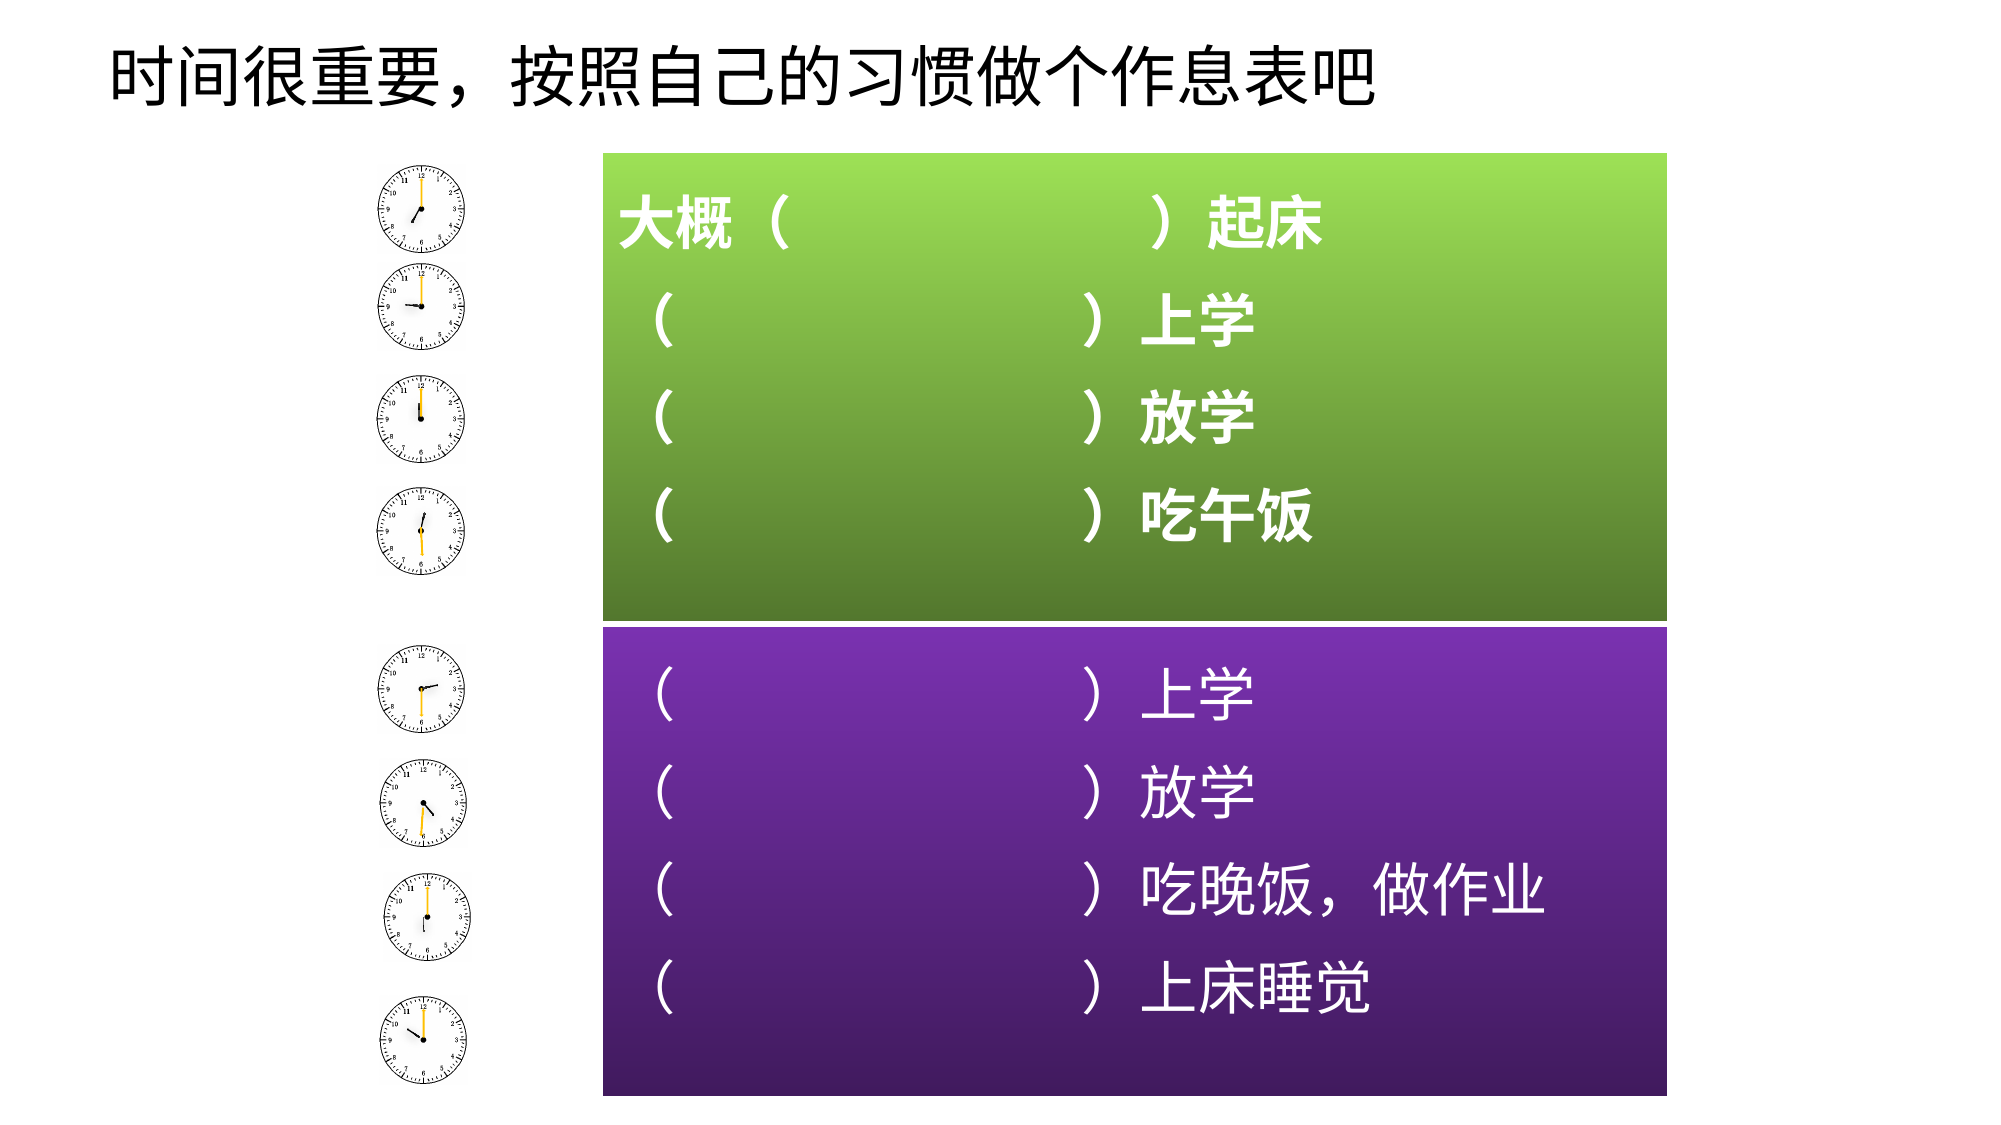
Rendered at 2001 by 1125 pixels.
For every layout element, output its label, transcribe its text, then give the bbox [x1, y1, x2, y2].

table_cell [269, 627, 601, 1096]
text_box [379, 758, 468, 848]
table_header 大概（ ）起床 （ ）上学 （ ）放学 （ ）吃午饭 [603, 153, 1667, 621]
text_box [377, 644, 466, 734]
text_box 时间很重要，按照自己的习惯做个作息表吧 [94, 27, 1565, 123]
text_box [376, 486, 466, 576]
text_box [377, 164, 466, 254]
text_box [383, 872, 472, 962]
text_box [379, 995, 468, 1085]
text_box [377, 261, 466, 351]
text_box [376, 374, 466, 464]
table_cell （ ）上学 （ ）放学 （ ）吃晚饭，做作业 （ ）上床睡觉 [603, 627, 1667, 1096]
table_header [269, 153, 601, 621]
